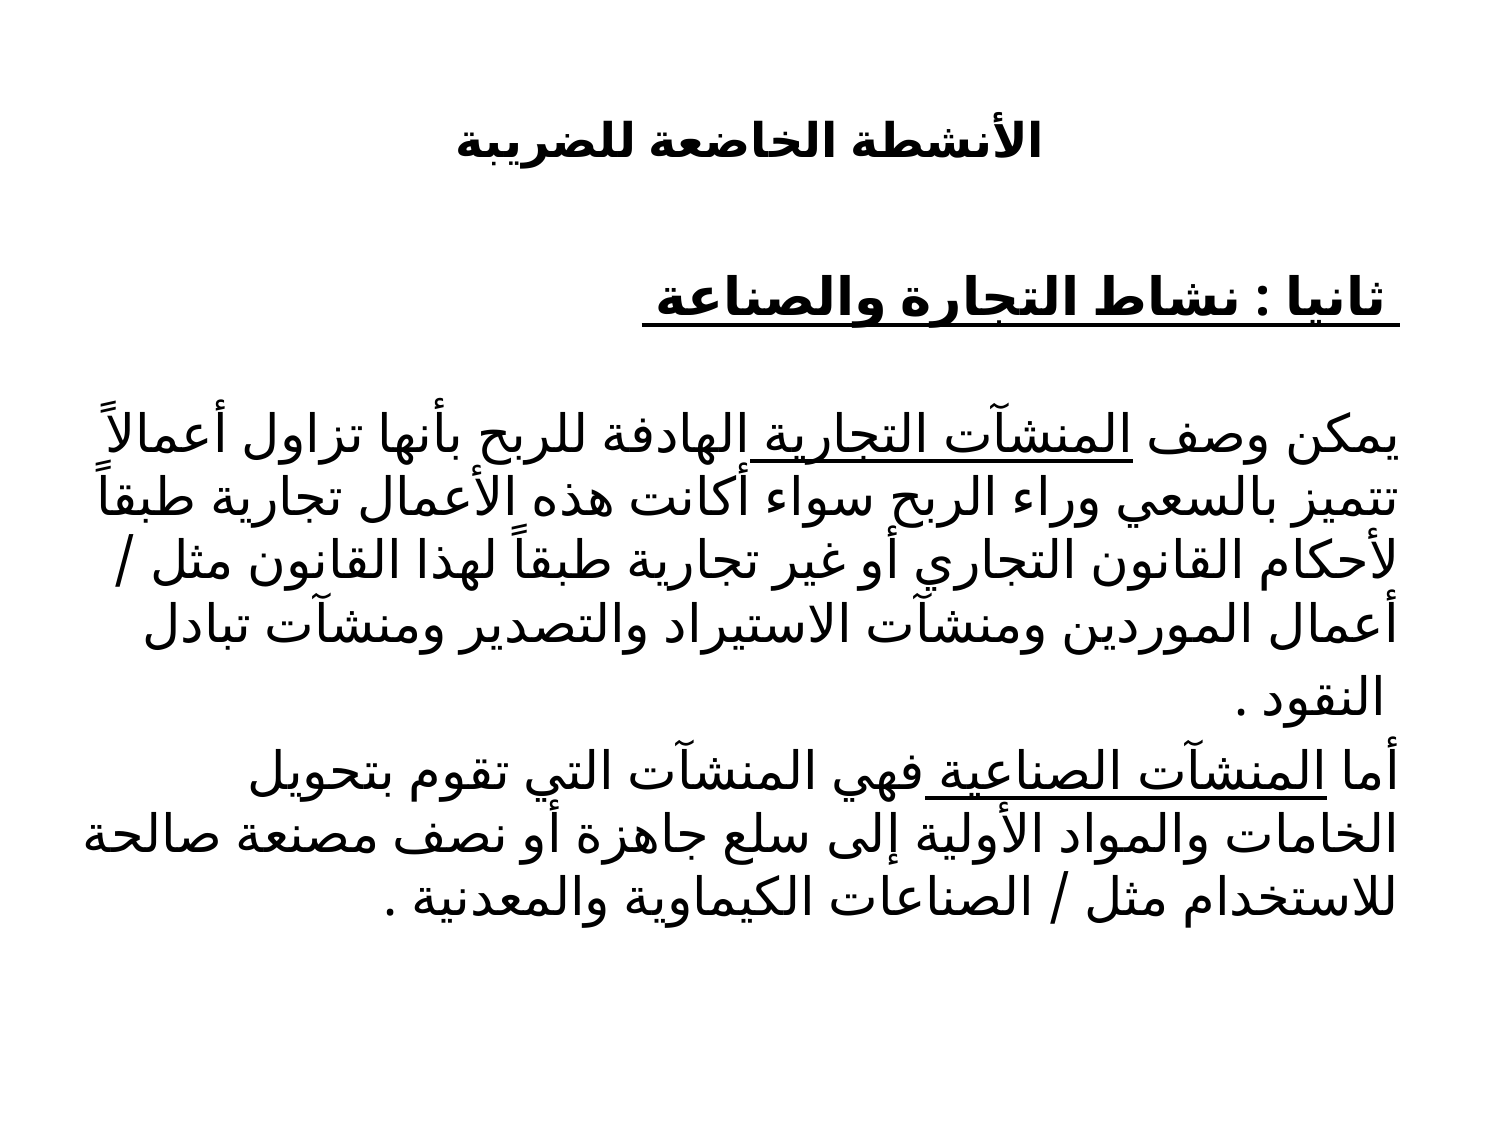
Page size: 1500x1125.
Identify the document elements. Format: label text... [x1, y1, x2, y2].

list ثانيا : نشاط التجارة والصناعة يمكن وصف المنشآت التجارية الهادفة للربح بأنها تزاول أعمالاً تتميز بالسعي وراء الربح سواء أكانت هذه الأعمال تجارية طبقاً لأحكام القانون التجاري أو غير تجارية طبقاً لهذا القانون مثل / أعمال الموردين ومنشآت الاستيراد والتصدير ومنشآت تبادل النقود . أما المنشآت الصناعية فهي المنشآت التي تقوم بتحويل الخامات والمواد الأولية إلى سلع جاهزة أو نصف مصنعة صالحة للاستخدام مثل / الصناعات الكيماوية والمعدنية . [64, 255, 1415, 998]
title الأنشطة الخاضعة للضريبة [75, 45, 1425, 233]
